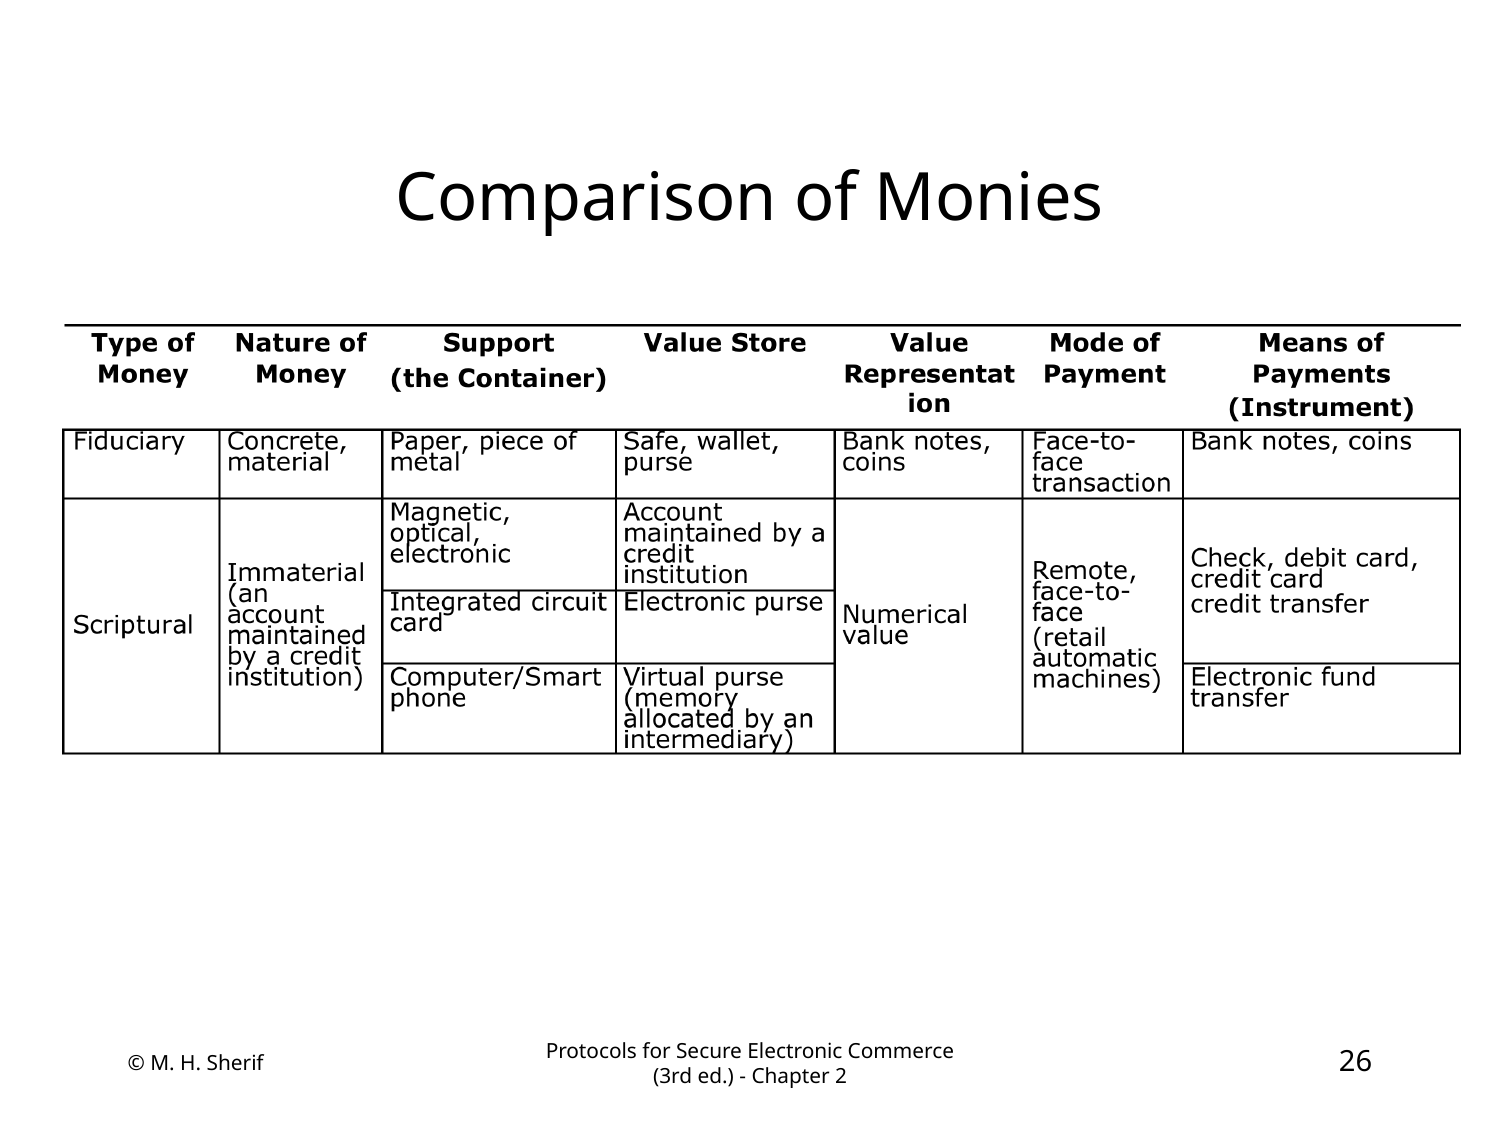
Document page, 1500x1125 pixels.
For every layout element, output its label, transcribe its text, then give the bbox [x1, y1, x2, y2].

slide_number © M. H. Sherif [112, 1025, 425, 1100]
footer Protocols for Secure Electronic Commerce (3rd ed.) - Chapter 2 [512, 1025, 988, 1100]
title Comparison of Monies [112, 99, 1388, 288]
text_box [62, 324, 1461, 821]
slide_number 26 [1074, 1025, 1388, 1100]
